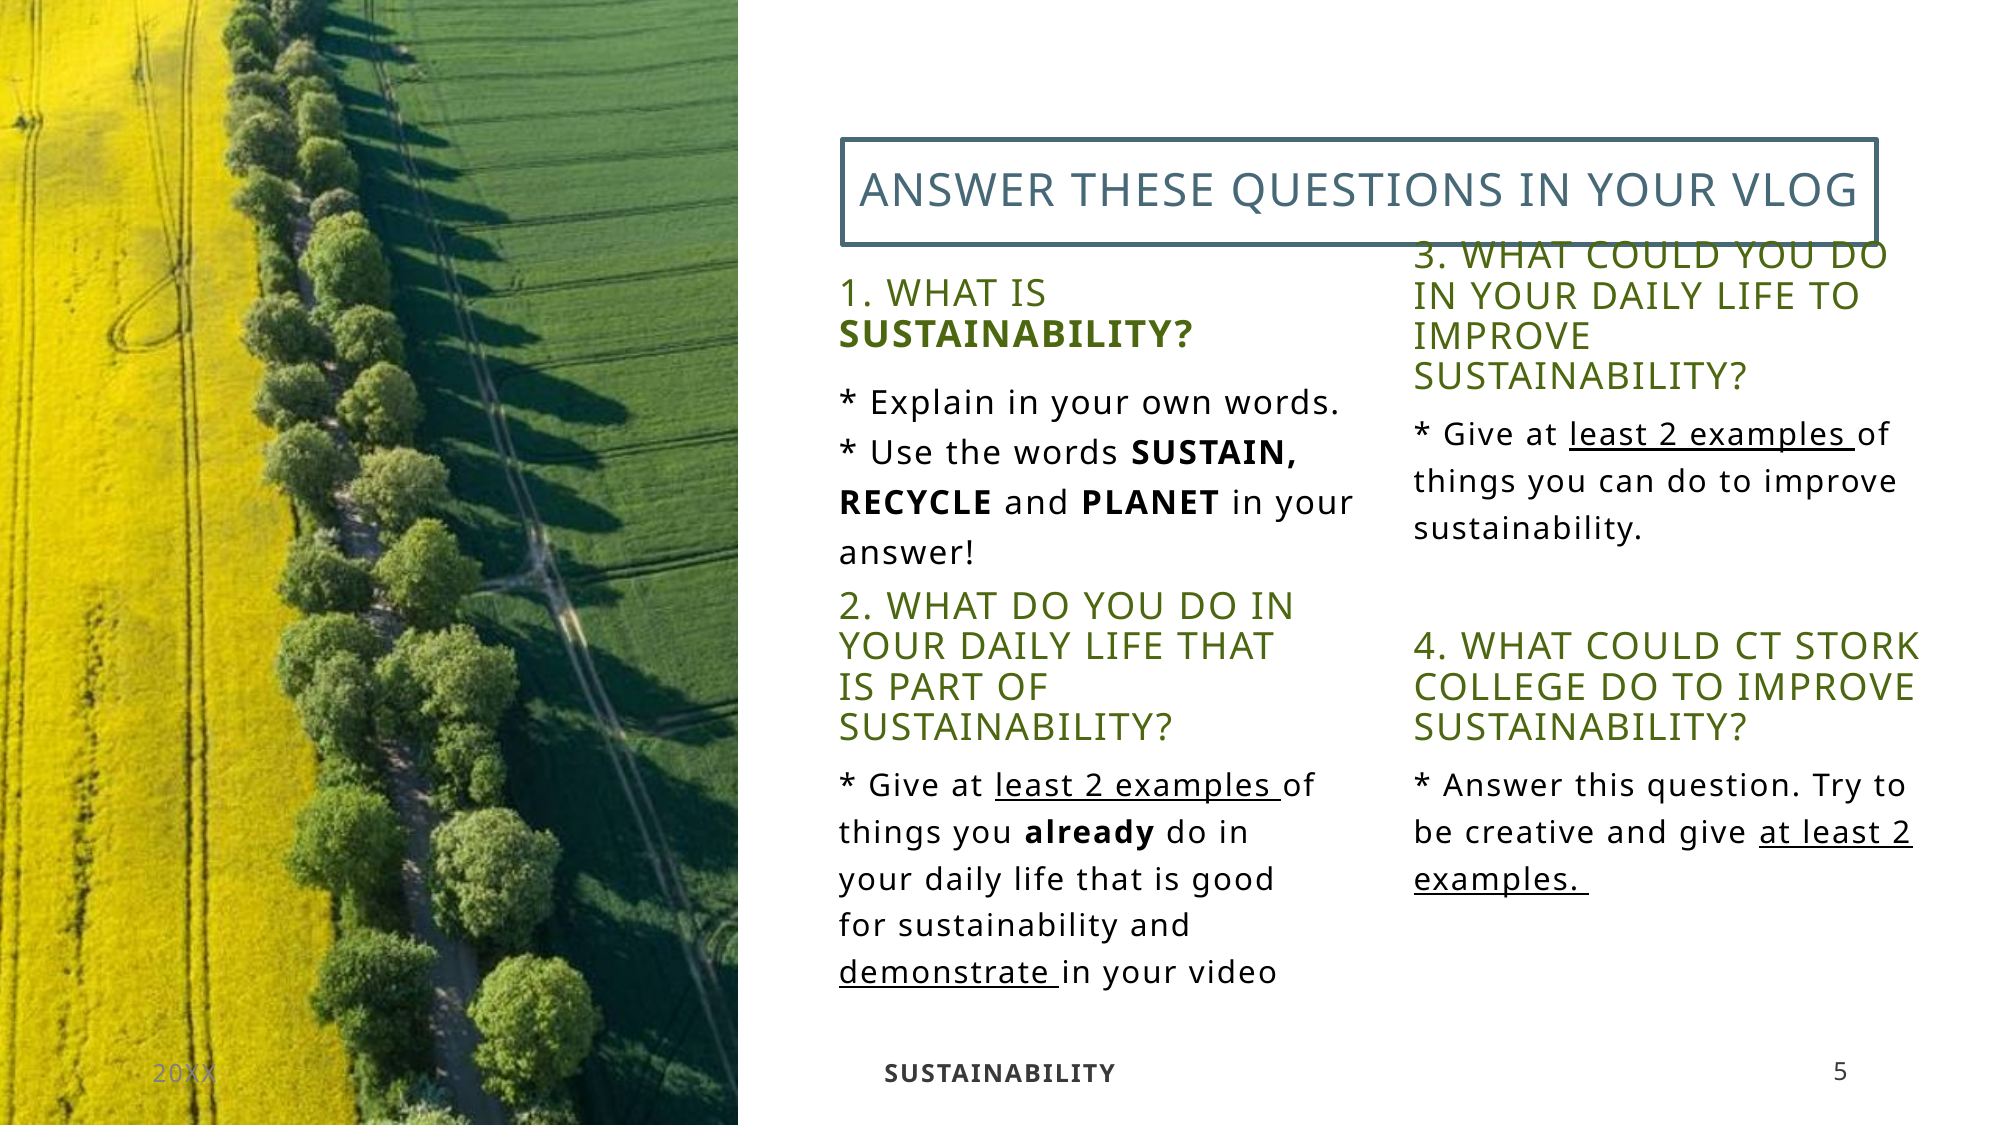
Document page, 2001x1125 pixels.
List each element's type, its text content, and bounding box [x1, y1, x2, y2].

list * Give at least 2 examples of things you already do in your daily life that is good for sustainability and demonstrate in your video [824, 748, 1338, 955]
slide_number 5 [1412, 1042, 1863, 1103]
list * Give at least 2 examples of things you can do to improve sustainability. [1398, 397, 1938, 613]
title Answer these questions in your VLOG [840, 137, 1879, 247]
footer SUSTAINABILITY [738, 1042, 1338, 1103]
list 1. What is Sustainability? [824, 292, 1338, 363]
list 3. What could you do in your daily life to improve sustainability? [1398, 335, 1938, 397]
list * Answer this question. Try to be creative and give at least 2 examples. [1398, 748, 1938, 1043]
list * Explain in your own words. * Use the words SUSTAIN, RECYCLE and PLANET in your answer! [824, 364, 1374, 653]
list 4. WHAT Could CT STORK college do to improve sustainability? [1398, 685, 1938, 748]
picture [0, 0, 738, 1125]
list 2. What do you do in your daily life that is part of sustainability? [824, 685, 1338, 748]
